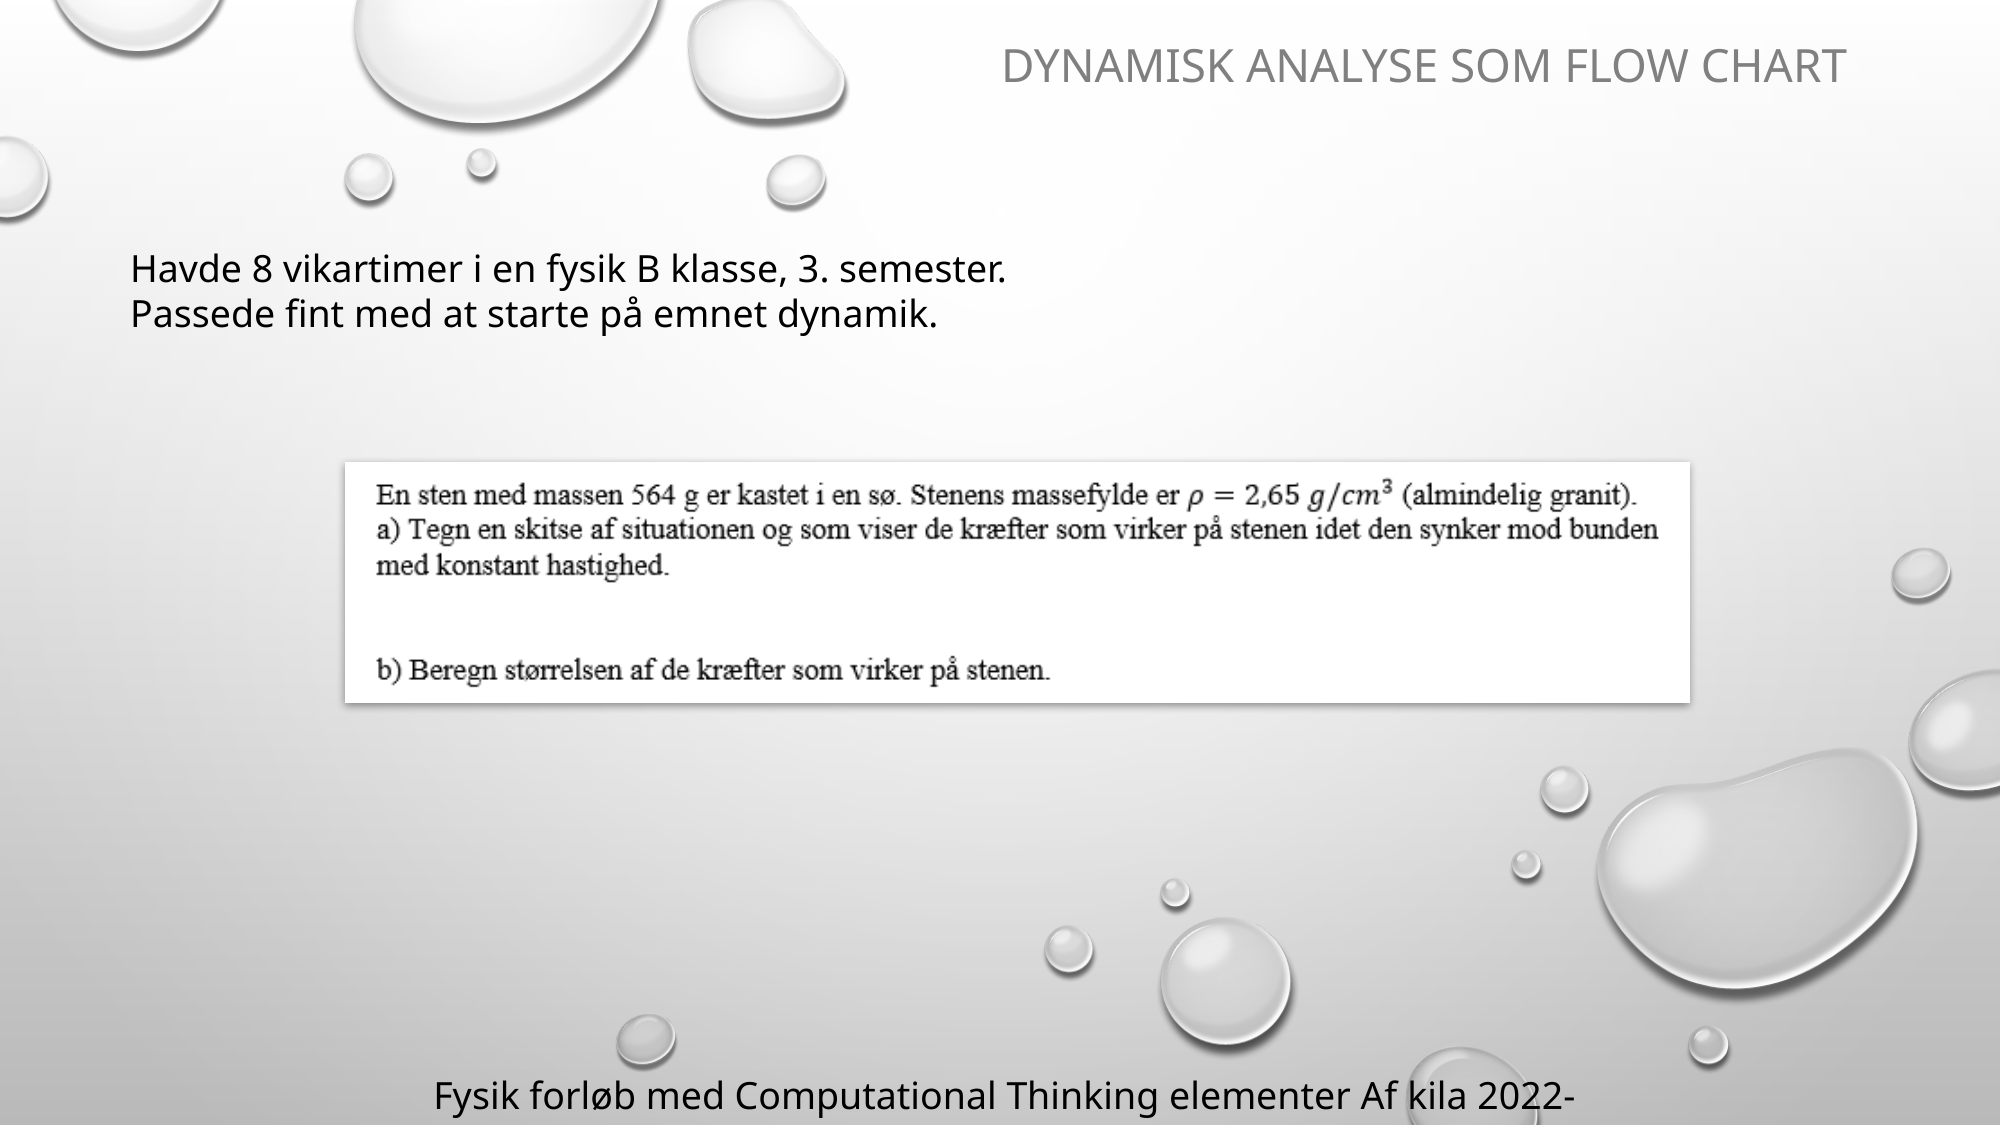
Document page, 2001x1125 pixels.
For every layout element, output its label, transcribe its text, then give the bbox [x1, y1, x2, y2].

picture [0, 0, 2000, 1125]
text_box Fysik forløb med Computational Thinking elementer Af kila 2022-10-27 [418, 1064, 1627, 1125]
subtitle Dynamisk analyse som FLOW Chart [883, 18, 1965, 105]
text_box Havde 8 vikartimer i en fysik B klasse, 3. semester. Passede fint med at starte på emnet dynamik. [115, 237, 1327, 342]
